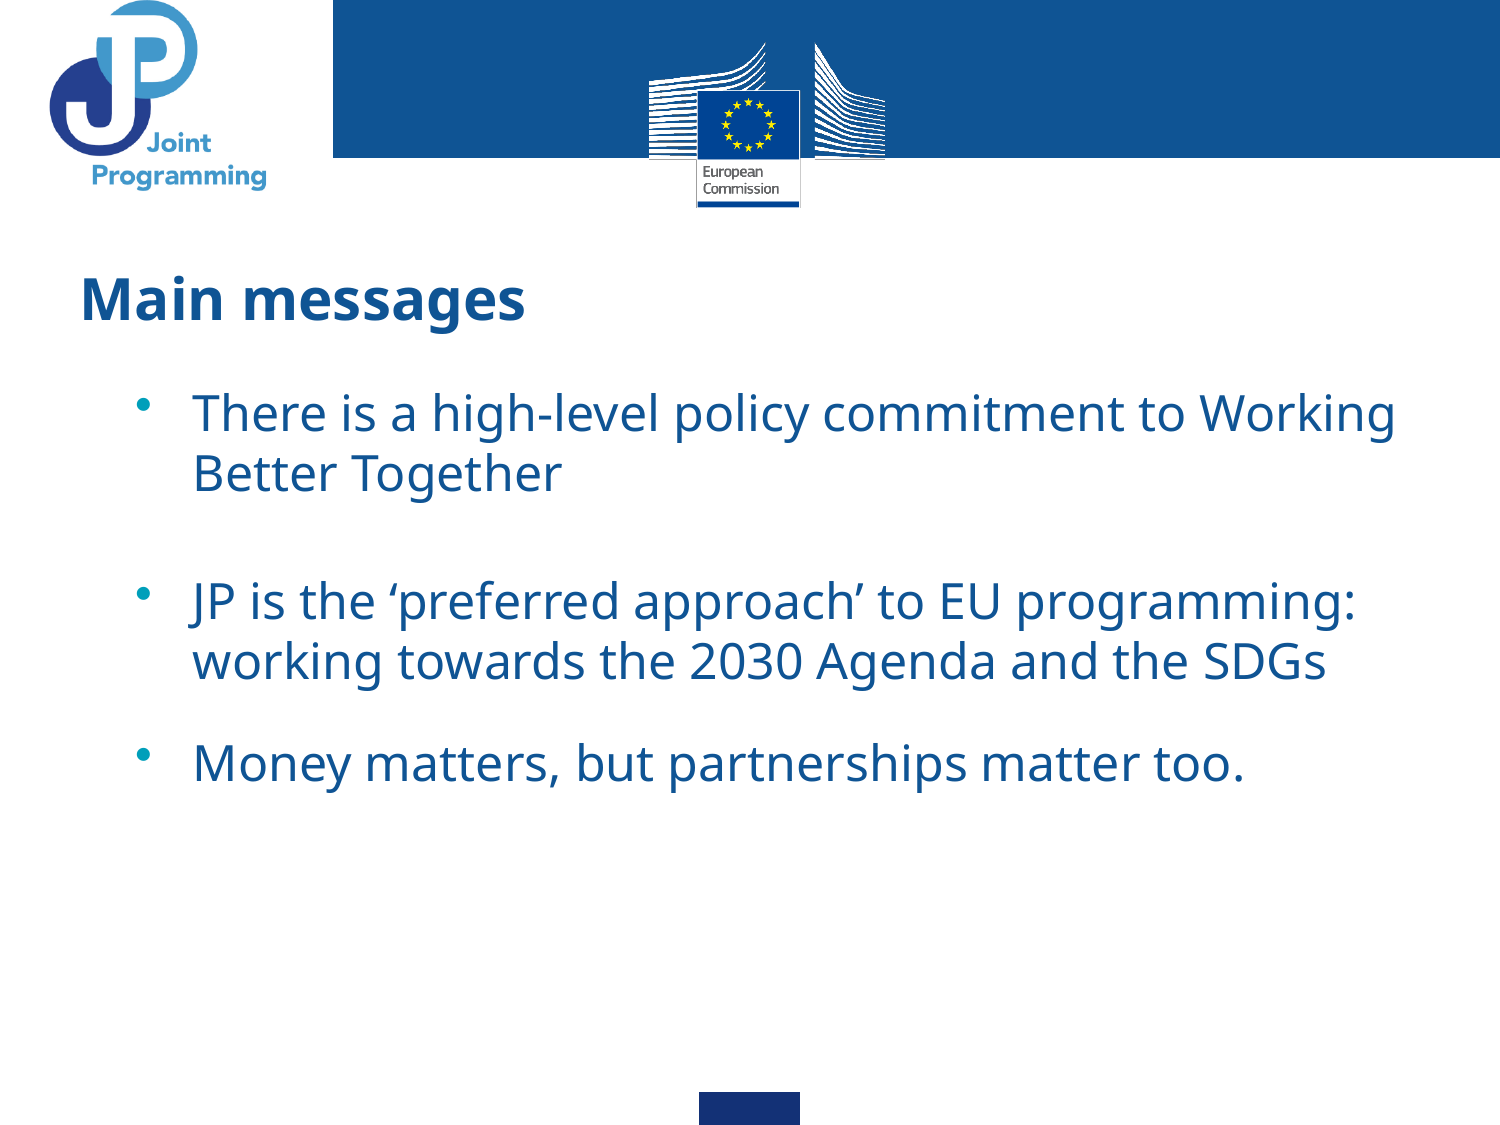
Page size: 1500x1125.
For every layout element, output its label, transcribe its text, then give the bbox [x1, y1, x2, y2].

picture [649, 42, 885, 208]
list There is a high-level policy commitment to Working Better Together JP is the ‘preferred approach’ to EU programming: working towards the 2030 Agenda and the SDGs Money matters, but partnerships matter too. [75, 373, 1425, 988]
picture [0, 0, 333, 195]
title Main messages [64, 219, 1415, 374]
